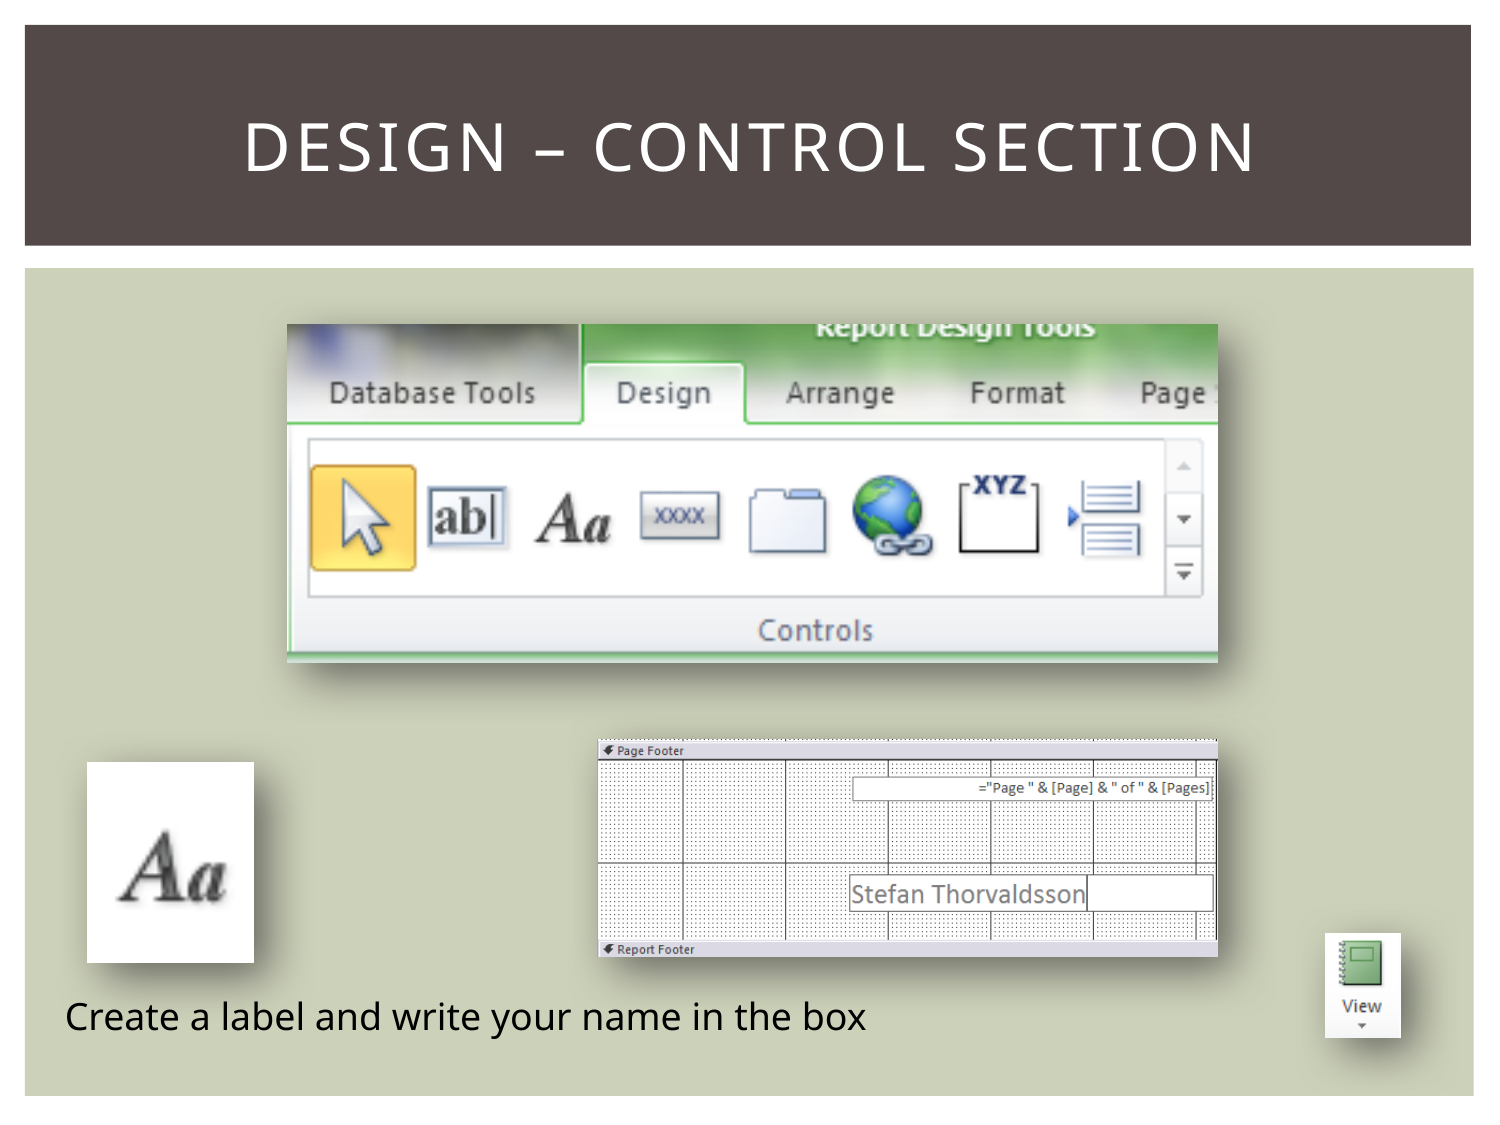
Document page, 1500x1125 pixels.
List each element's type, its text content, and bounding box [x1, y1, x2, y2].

picture [87, 762, 254, 963]
picture [287, 324, 1218, 663]
picture [596, 739, 1218, 957]
title Design – Control section [62, 58, 1438, 232]
text_box Create a label and write your name in the box [50, 985, 1311, 1046]
picture [1325, 933, 1402, 1038]
